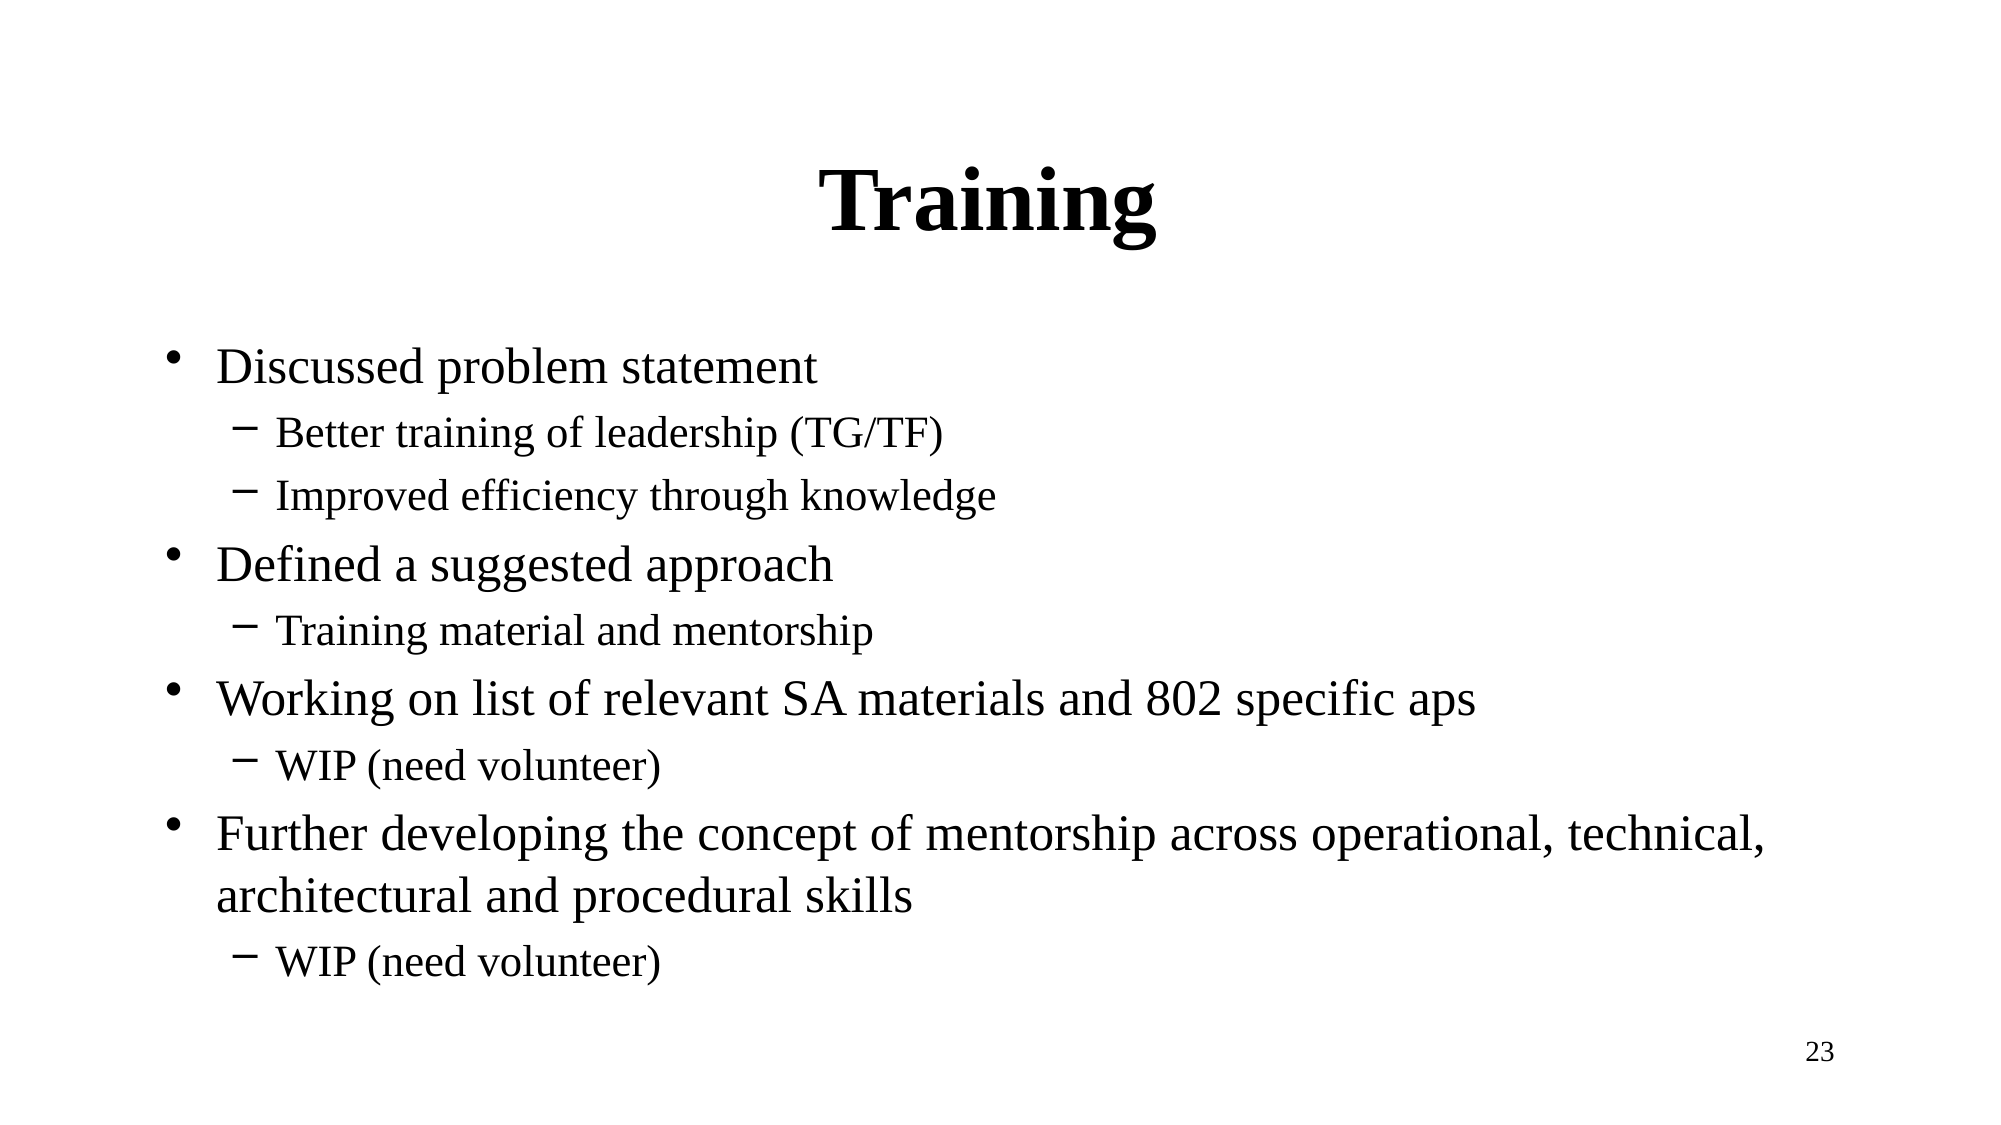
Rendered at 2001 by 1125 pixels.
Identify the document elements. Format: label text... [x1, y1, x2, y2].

slide_number 23 [1433, 1024, 1851, 1101]
title Training [149, 99, 1851, 288]
list Discussed problem statement Better training of leadership (TG/TF) Improved efficiency through knowledge Defined a suggested approach Training material and mentorship Working on list of relevant SA materials and 802 specific aps WIP (need volunteer) Further developing the concept of mentorship across operational, technical, architectural and procedural skills WIP (need volunteer) [149, 324, 1851, 1001]
